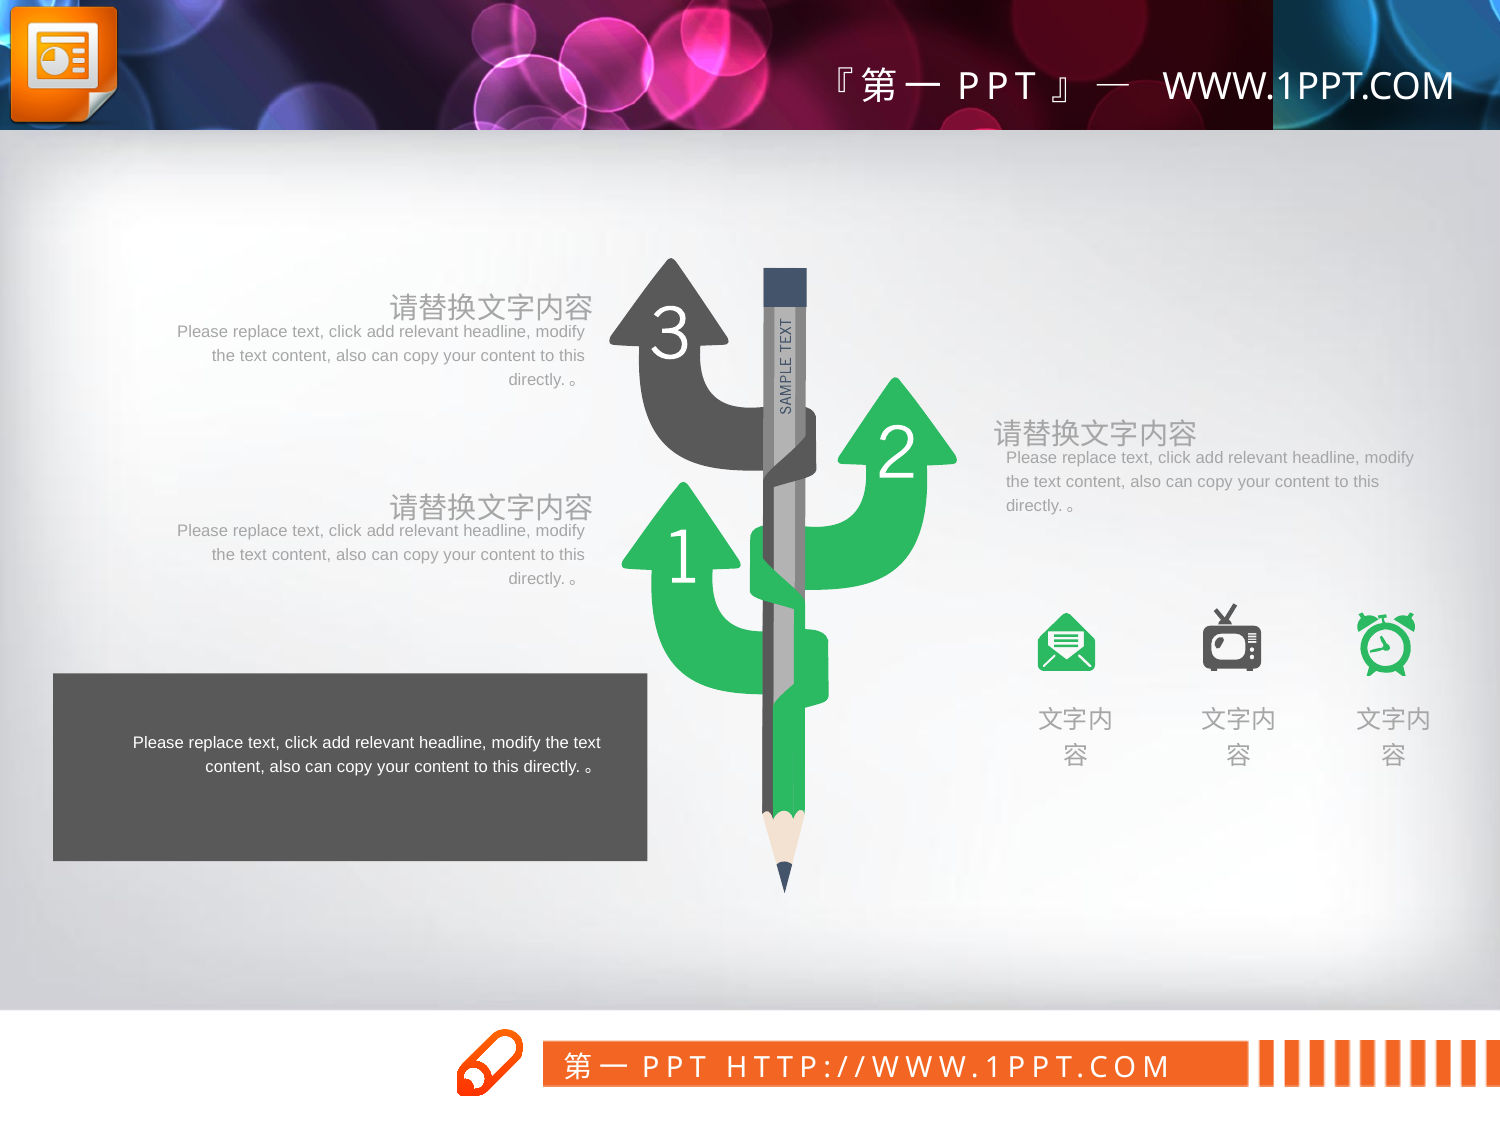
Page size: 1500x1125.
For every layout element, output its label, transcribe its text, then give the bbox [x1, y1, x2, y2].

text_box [137, 275, 601, 365]
text_box [1037, 612, 1096, 671]
text_box [1357, 612, 1411, 676]
picture [0, 0, 1500, 1012]
text_box 文字内容 [1179, 690, 1300, 777]
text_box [990, 400, 1455, 491]
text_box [52, 673, 648, 862]
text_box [137, 474, 601, 563]
text_box 文字内容 [1333, 690, 1455, 777]
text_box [606, 255, 960, 894]
text_box [1203, 603, 1262, 671]
text_box [1393, 612, 1415, 632]
text_box 文字内容 [1015, 690, 1136, 777]
picture [543, 1040, 1500, 1087]
